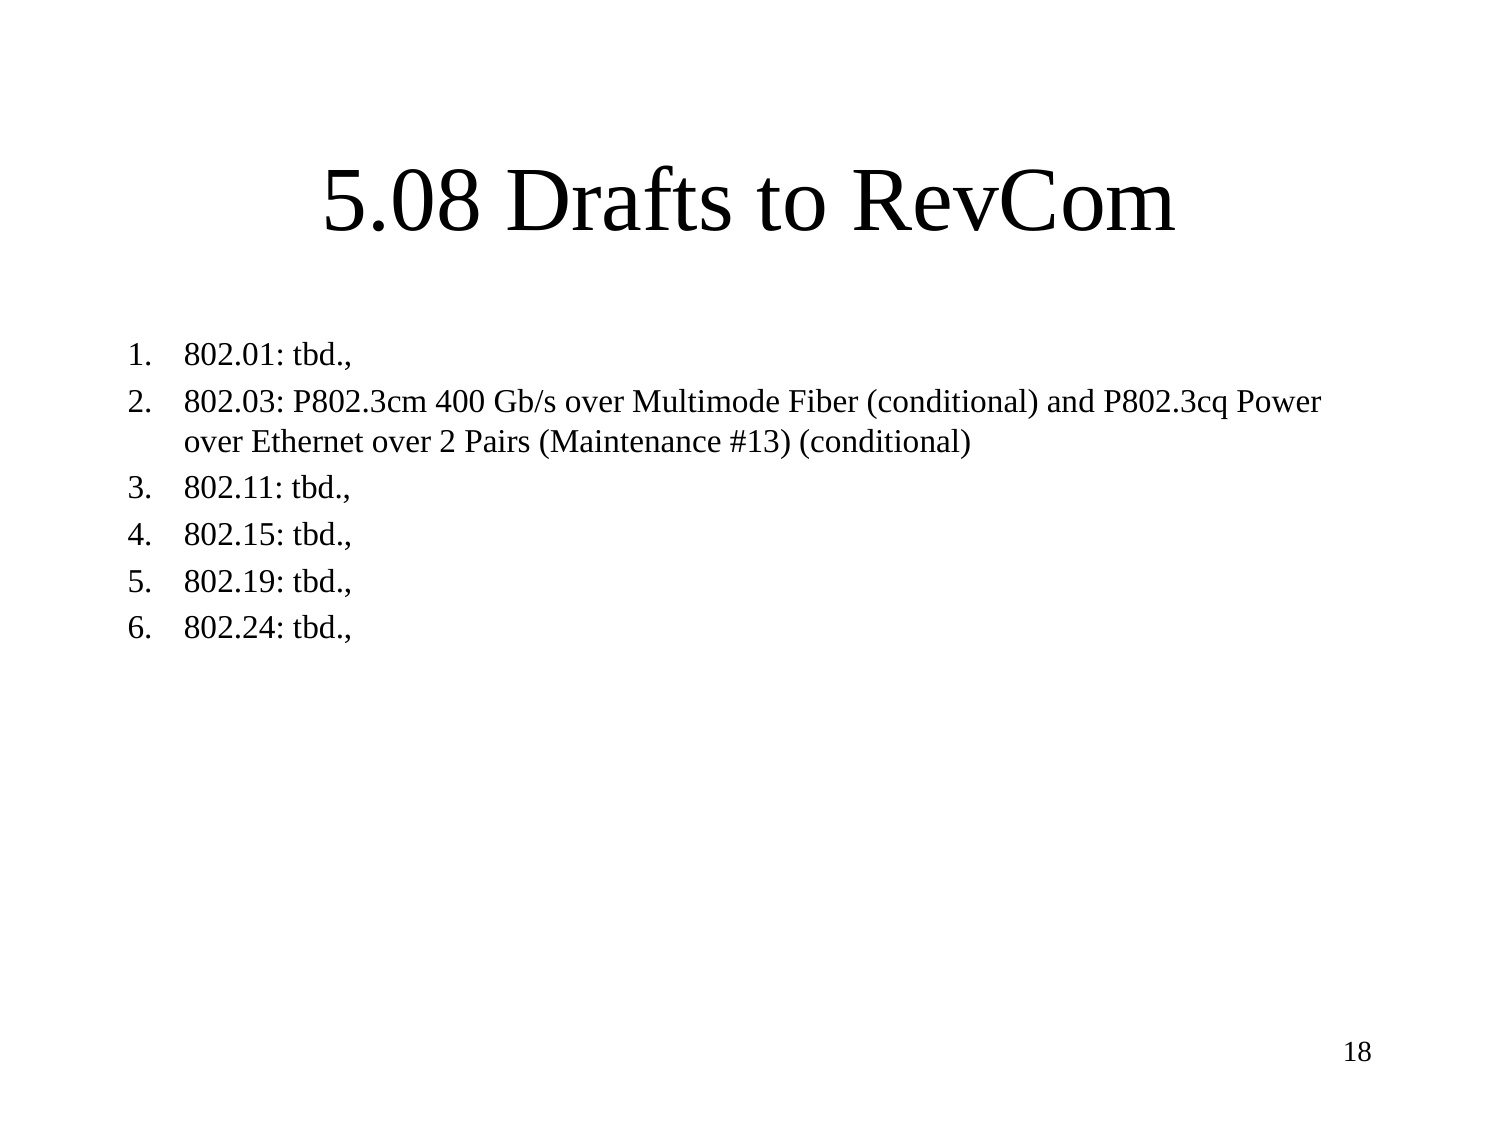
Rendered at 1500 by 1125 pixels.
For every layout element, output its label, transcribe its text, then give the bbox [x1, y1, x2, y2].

title 5.08 Drafts to RevCom [112, 99, 1388, 288]
list 802.01: tbd., 802.03: P802.3cm 400 Gb/s over Multimode Fiber (conditional) and P802.3cq Power over Ethernet over 2 Pairs (Maintenance #13) (conditional) 802.11: tbd., 802.15: tbd., 802.19: tbd., 802.24: tbd., [112, 324, 1388, 1001]
slide_number 18 [1074, 1024, 1388, 1101]
